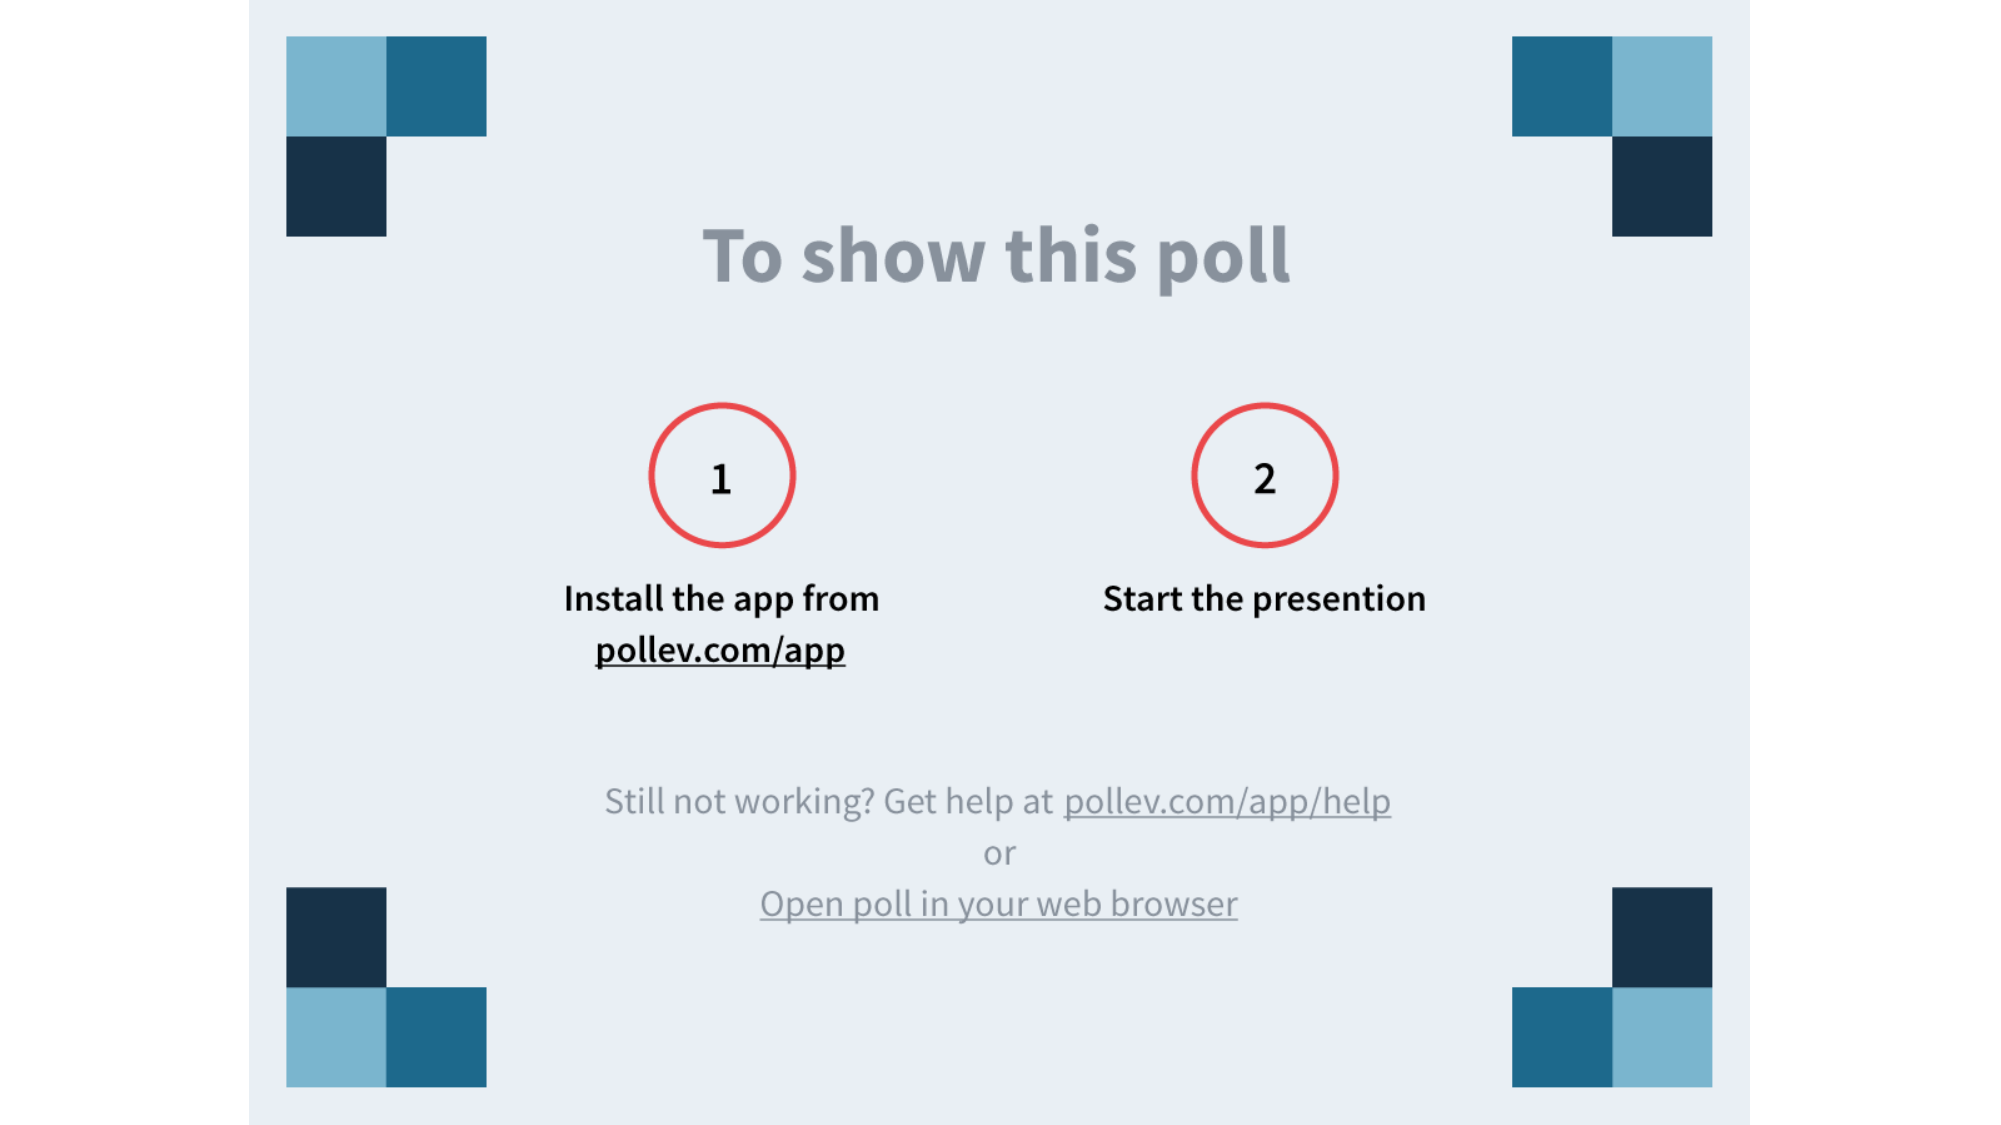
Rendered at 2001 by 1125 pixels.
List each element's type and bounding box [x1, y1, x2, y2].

picture [249, 0, 1750, 1125]
